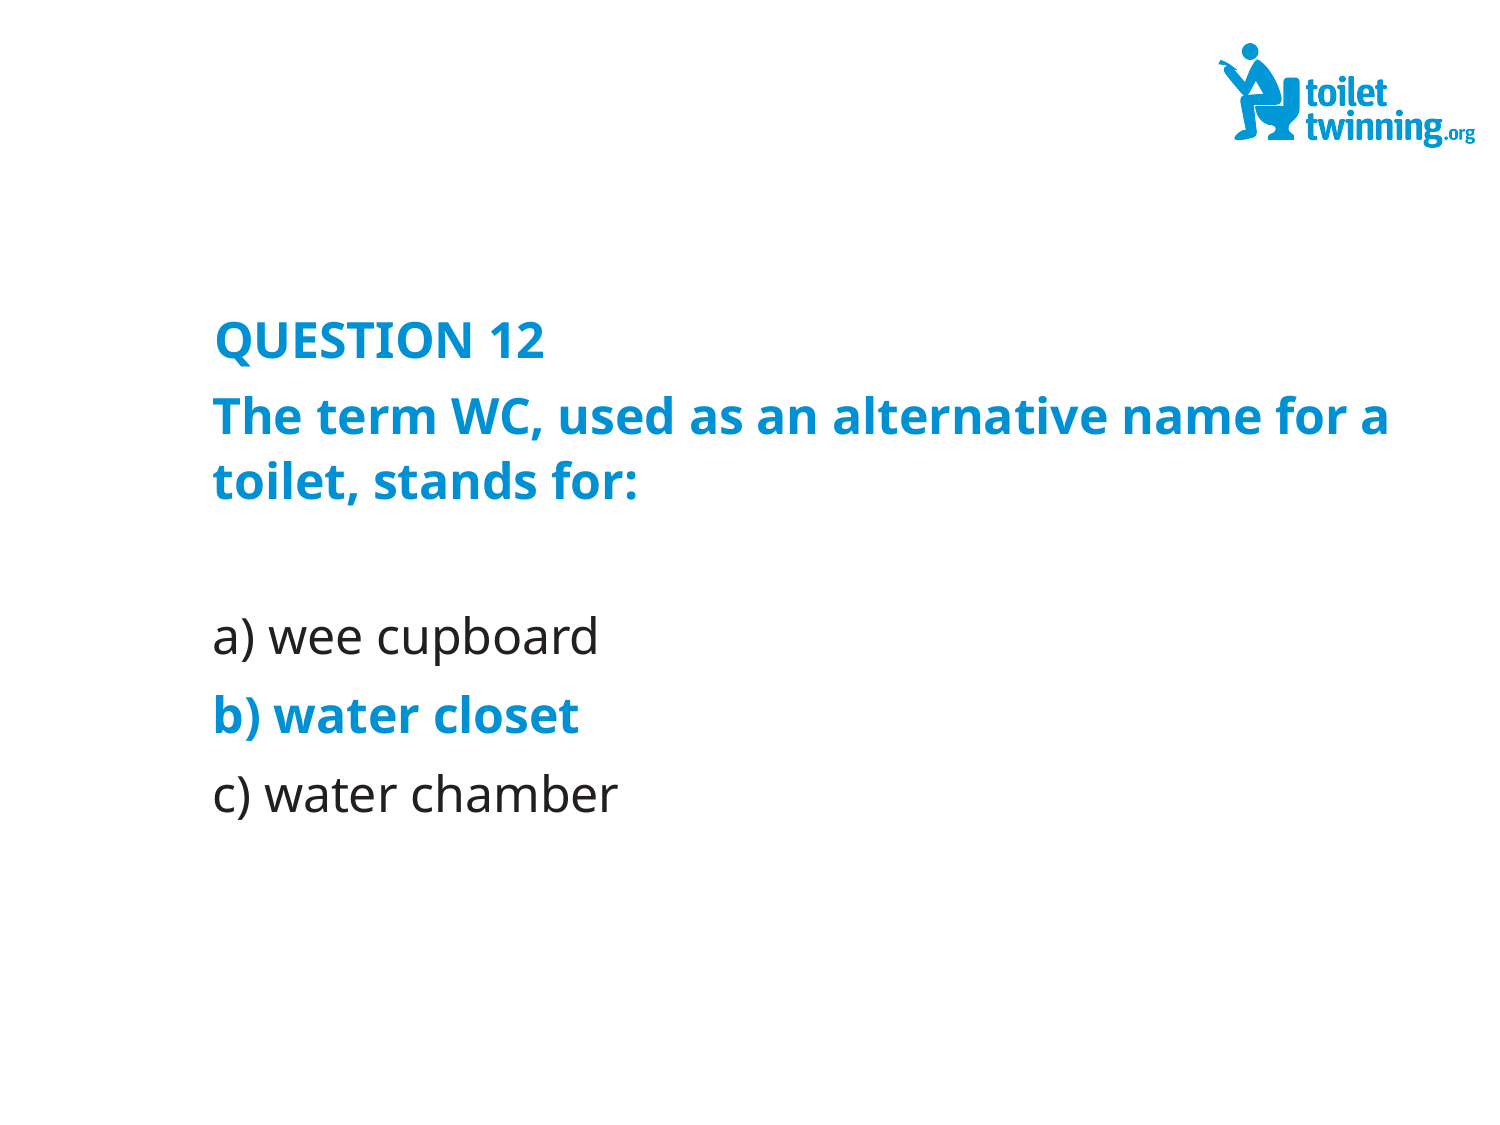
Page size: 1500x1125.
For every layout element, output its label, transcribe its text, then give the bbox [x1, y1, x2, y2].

text_box QUESTION 12 The term WC, used as an alternative name for a toilet, stands for: a) wee cupboard b) water closet c) water chamber [197, 296, 1431, 831]
picture [1218, 43, 1475, 148]
picture [1218, 43, 1254, 80]
picture [1250, 84, 1261, 94]
